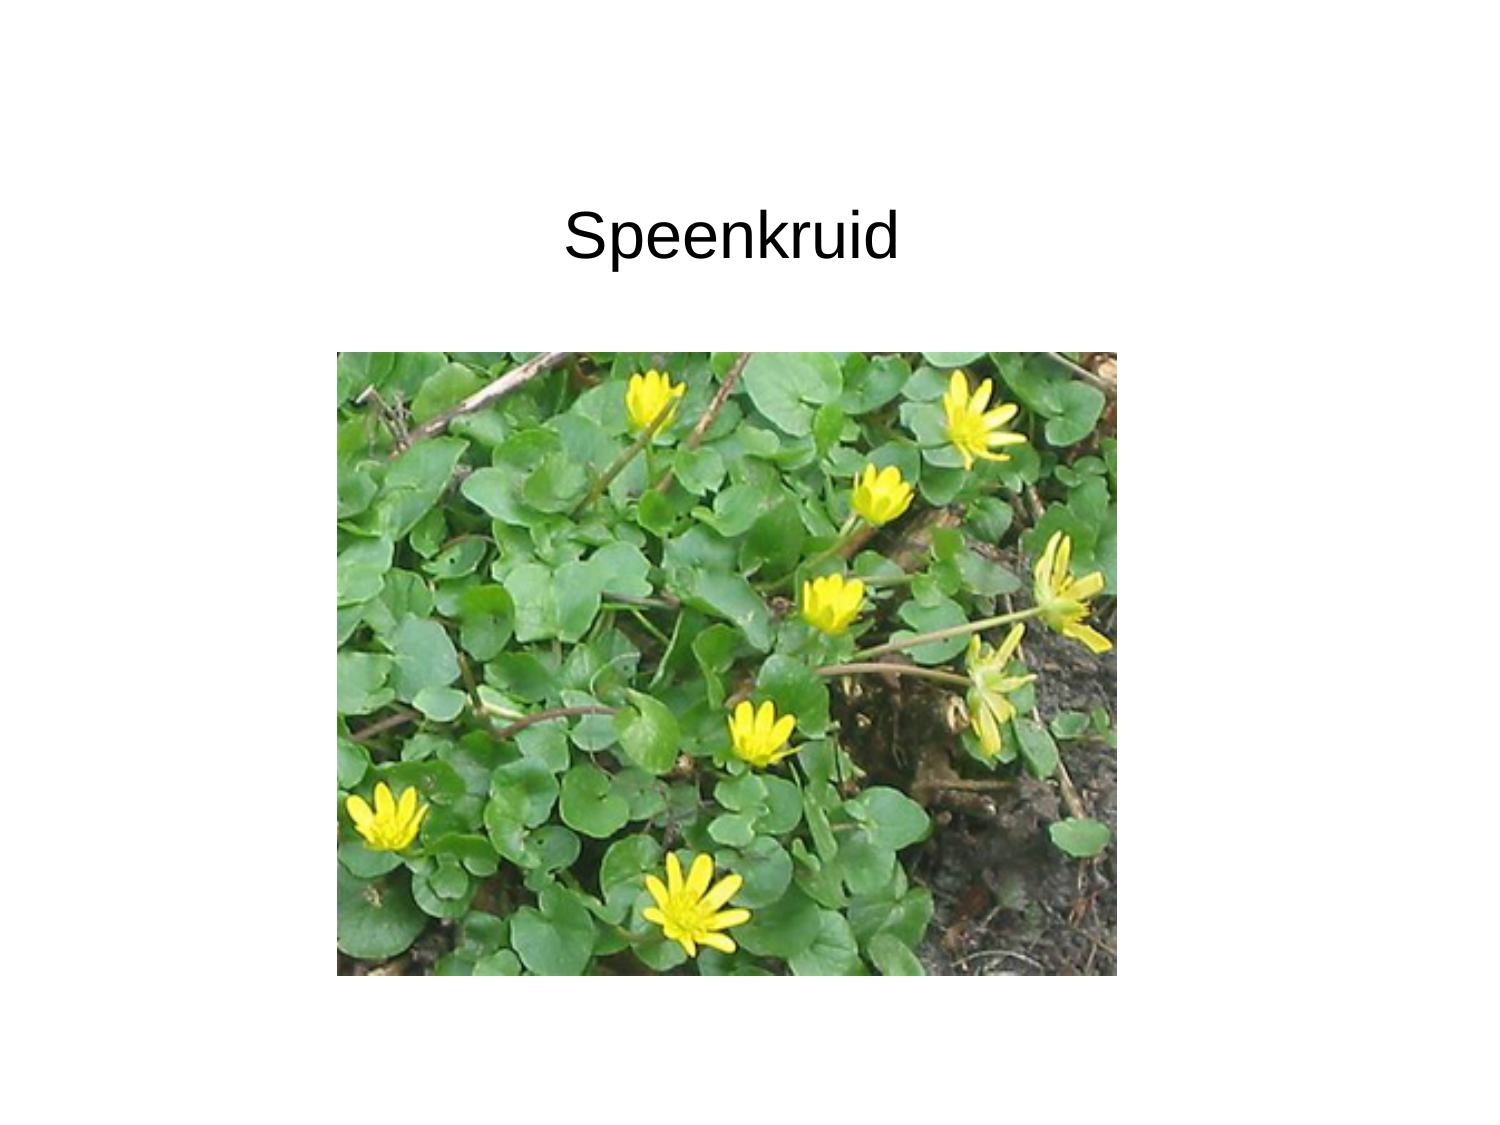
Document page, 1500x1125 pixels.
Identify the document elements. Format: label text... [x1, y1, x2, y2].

text_box Speenkruid [348, 184, 1117, 280]
picture [336, 352, 1117, 977]
